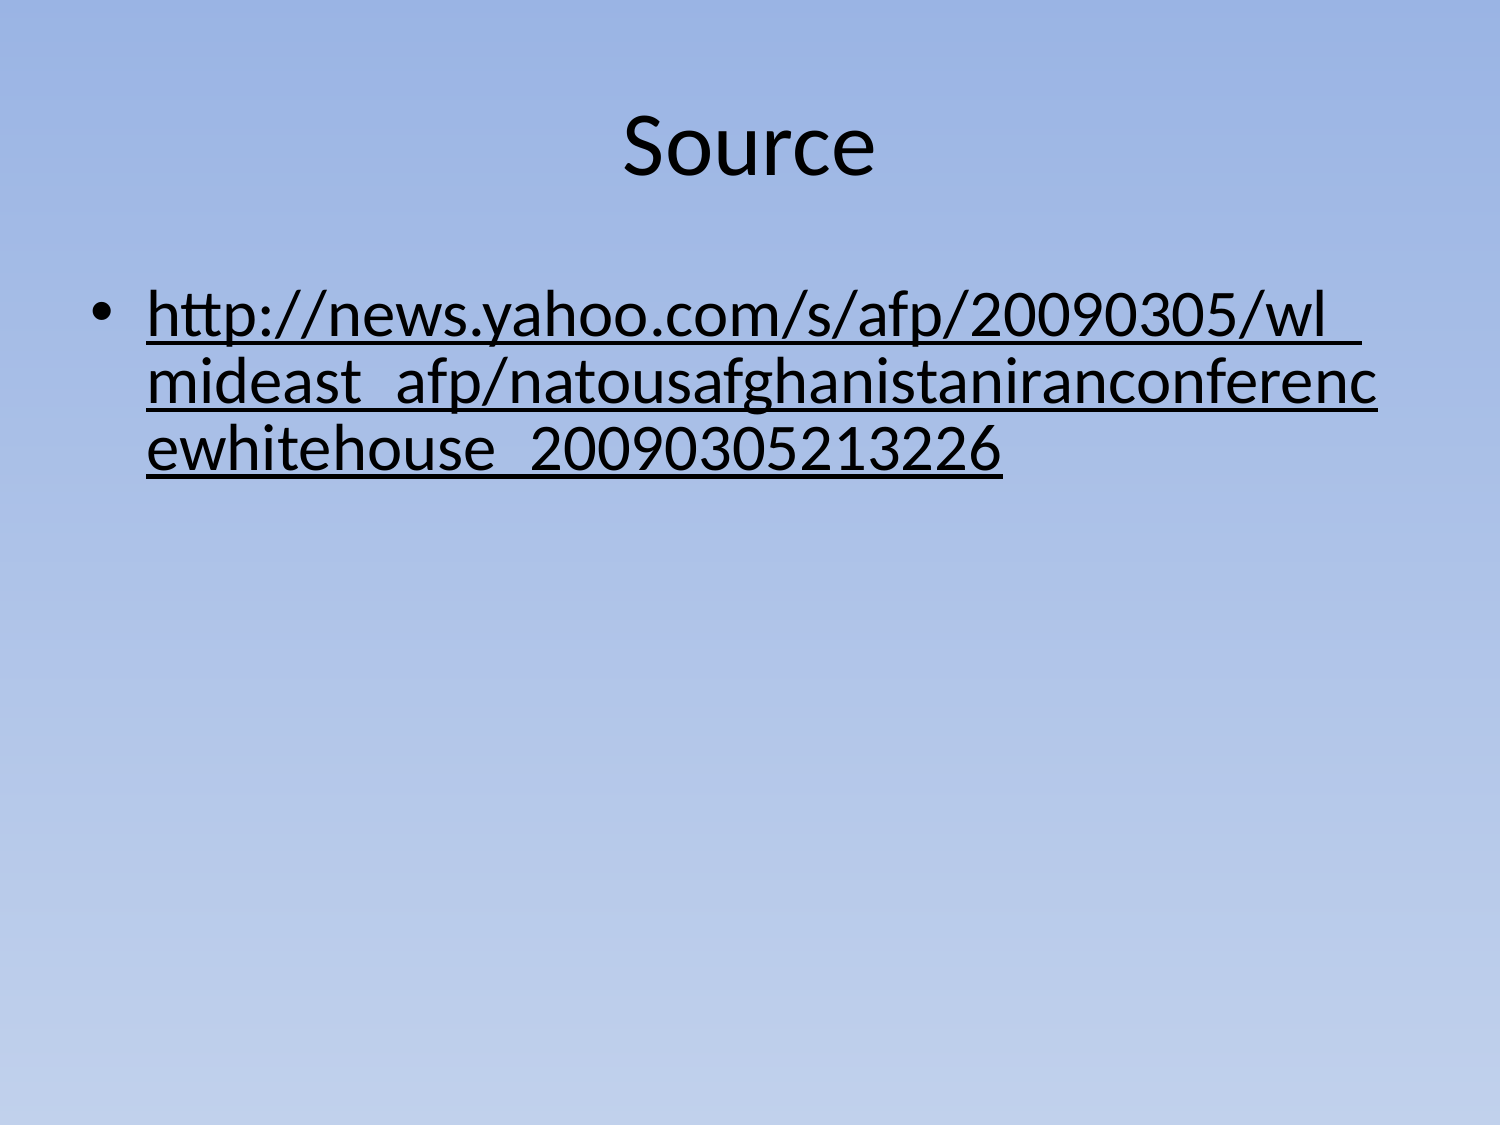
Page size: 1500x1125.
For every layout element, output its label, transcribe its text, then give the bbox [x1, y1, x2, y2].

title Source [75, 45, 1425, 233]
list http://news.yahoo.com/s/afp/20090305/wl_mideast_afp/natousafghanistaniranconferencewhitehouse_20090305213226 [75, 262, 1425, 1005]
